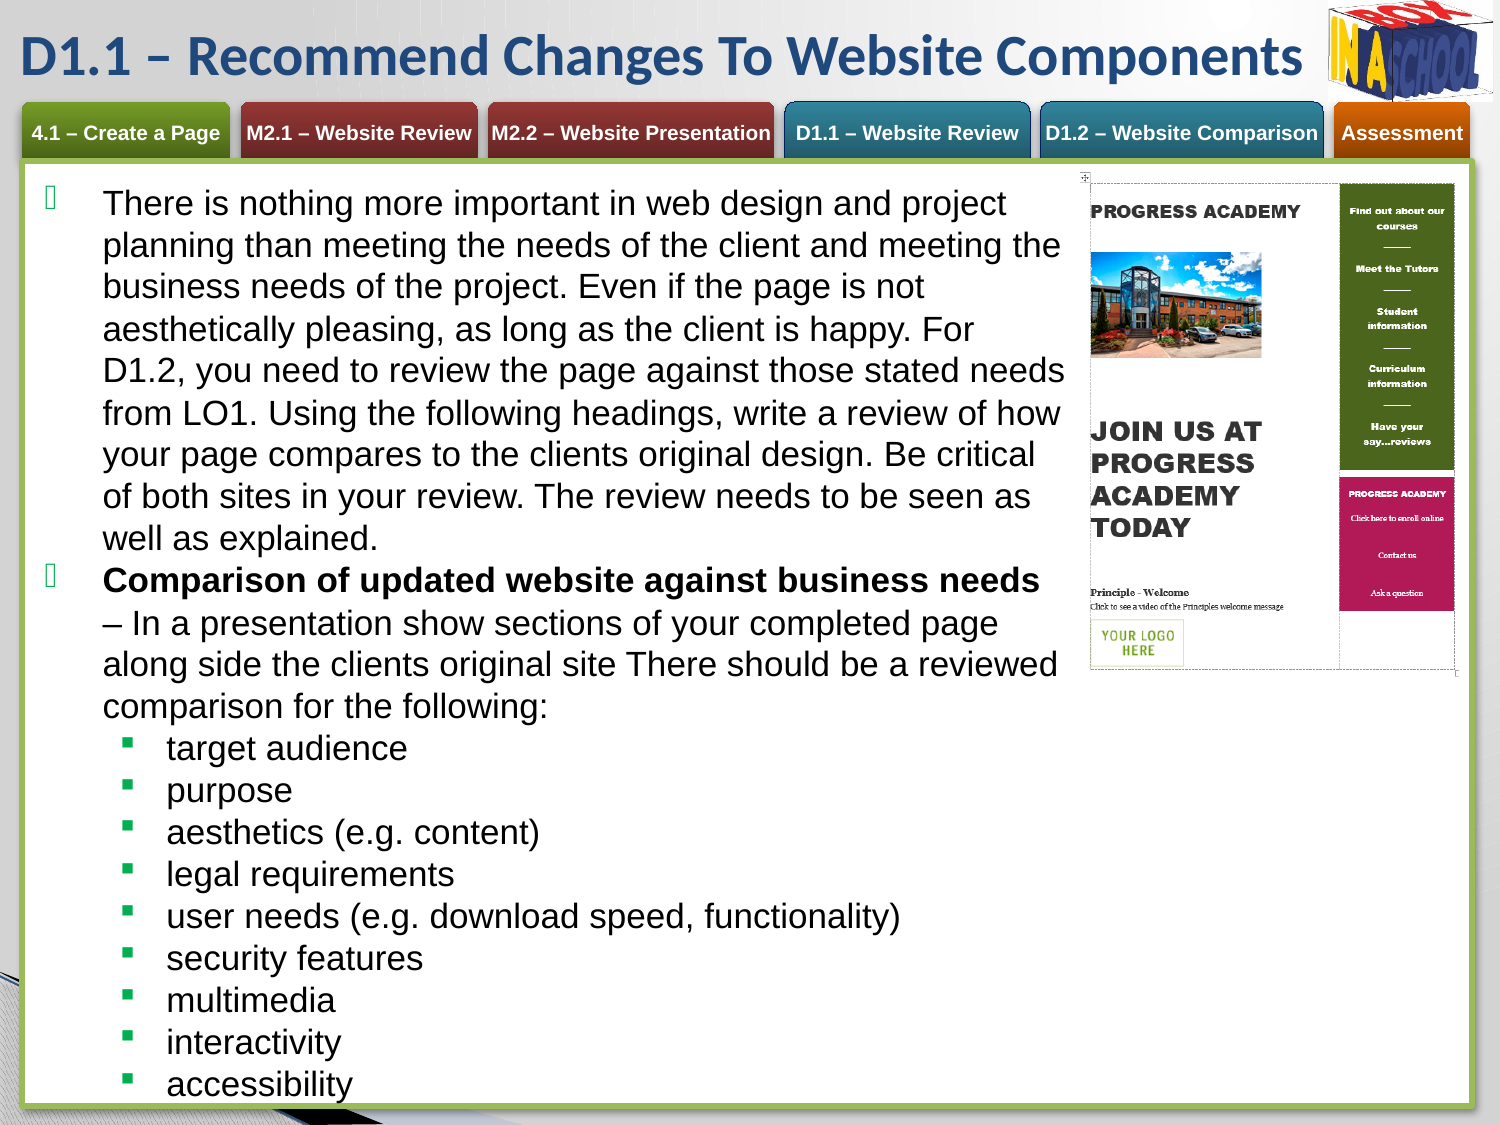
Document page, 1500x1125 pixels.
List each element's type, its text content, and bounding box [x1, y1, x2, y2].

picture [281, 1114, 303, 1125]
title D1.1 – Recommend Changes To Website Components [5, 7, 1329, 98]
text_box There is nothing more important in web design and project planning than meeting the needs of the client and meeting the business needs of the project. Even if the page is not aesthetically pleasing, as long as the client is happy. For D1.2, you need to review the page against those stated needs from LO1. Using the following headings, write a review of how your page compares to the clients original design. Be critical of both sites in your review. The review needs to be seen as well as explained. Comparison of updated website against business needs – In a presentation show sections of your completed page along side the clients original site There should be a reviewed comparison for the following: target audience purpose aesthetics (e.g. content) legal requirements user needs (e.g. download speed, functionality) security features multimedia interactivity accessibility [29, 172, 1081, 1112]
picture [1080, 172, 1459, 677]
picture [1328, 0, 1494, 102]
